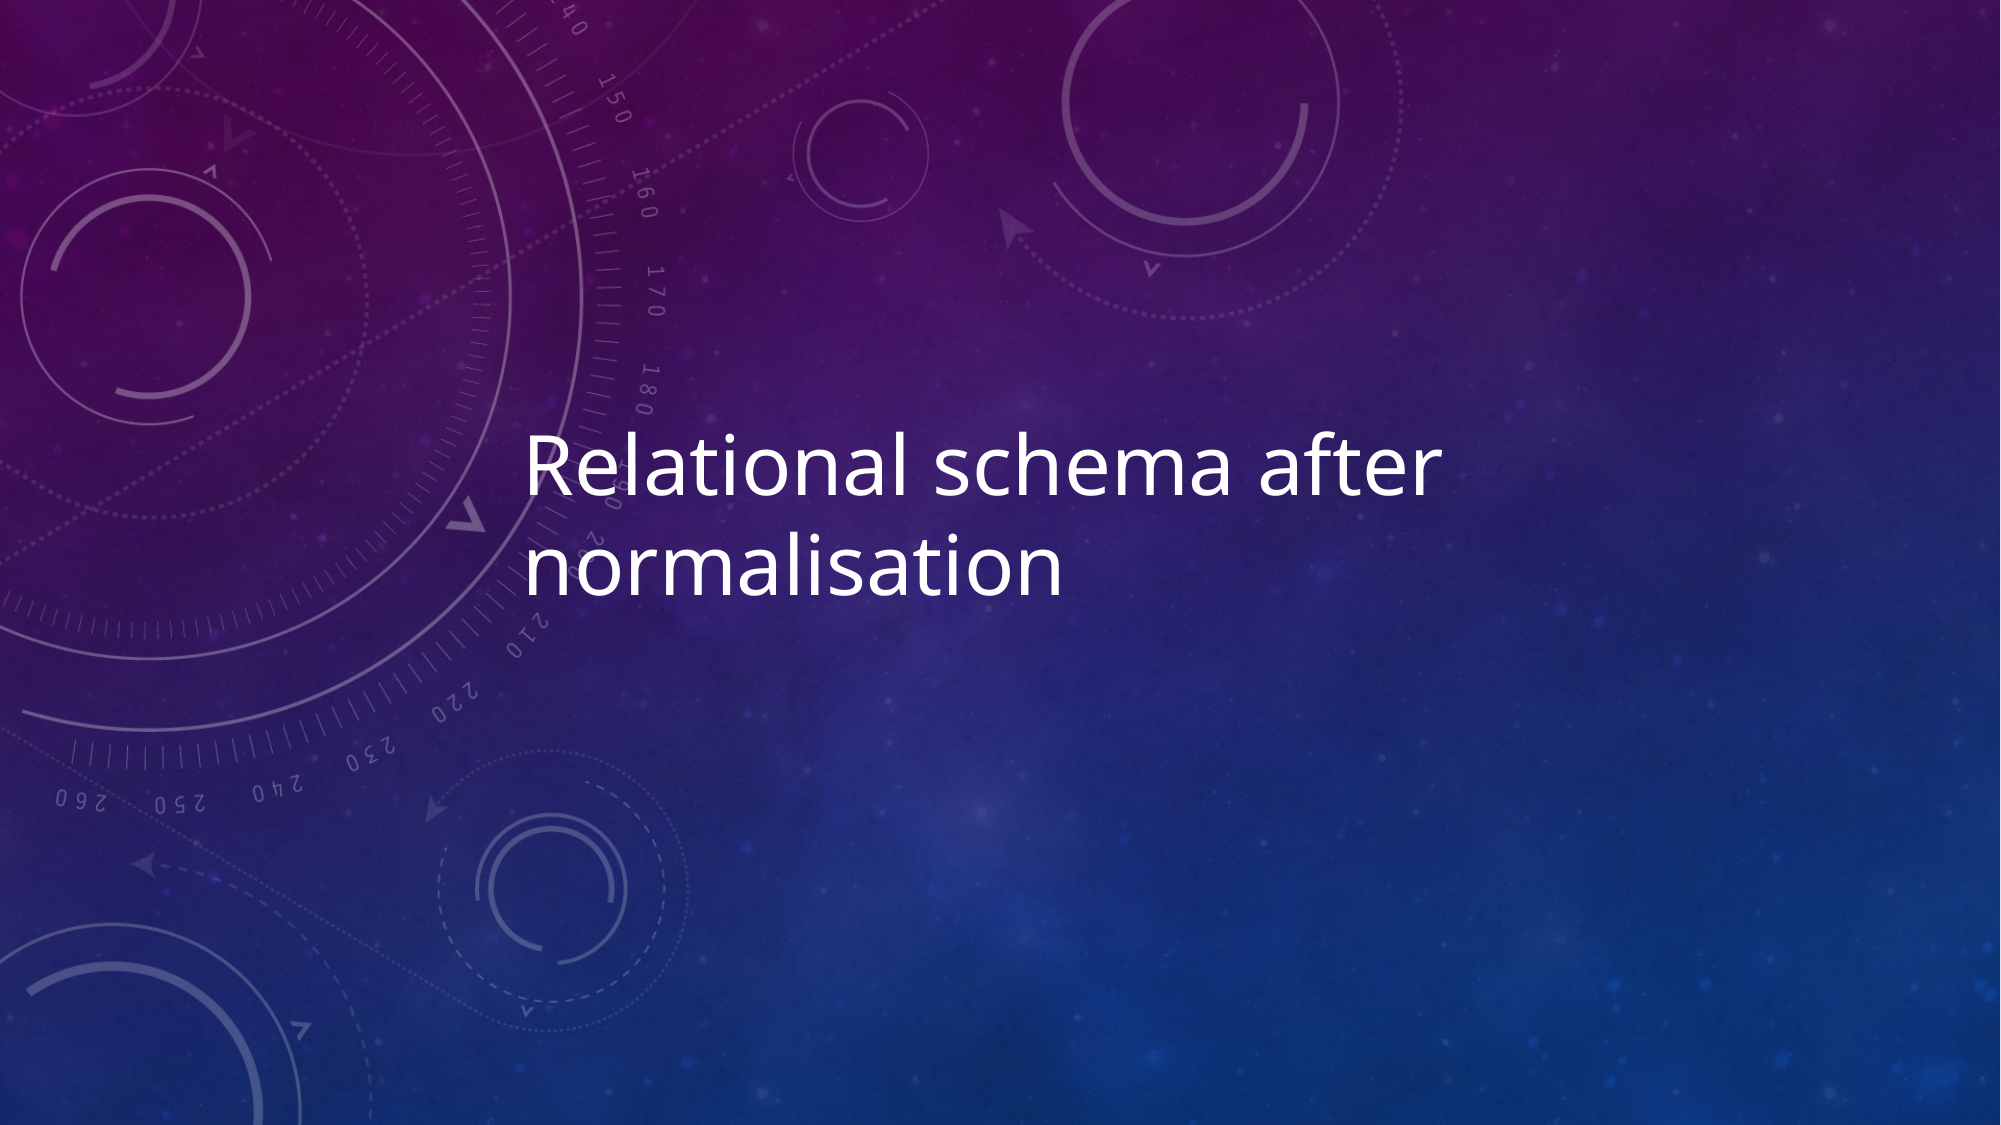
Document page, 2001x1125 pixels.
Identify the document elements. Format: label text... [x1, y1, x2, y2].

picture [0, 0, 2001, 1125]
text_box Relational schema after normalisation [508, 404, 1618, 620]
